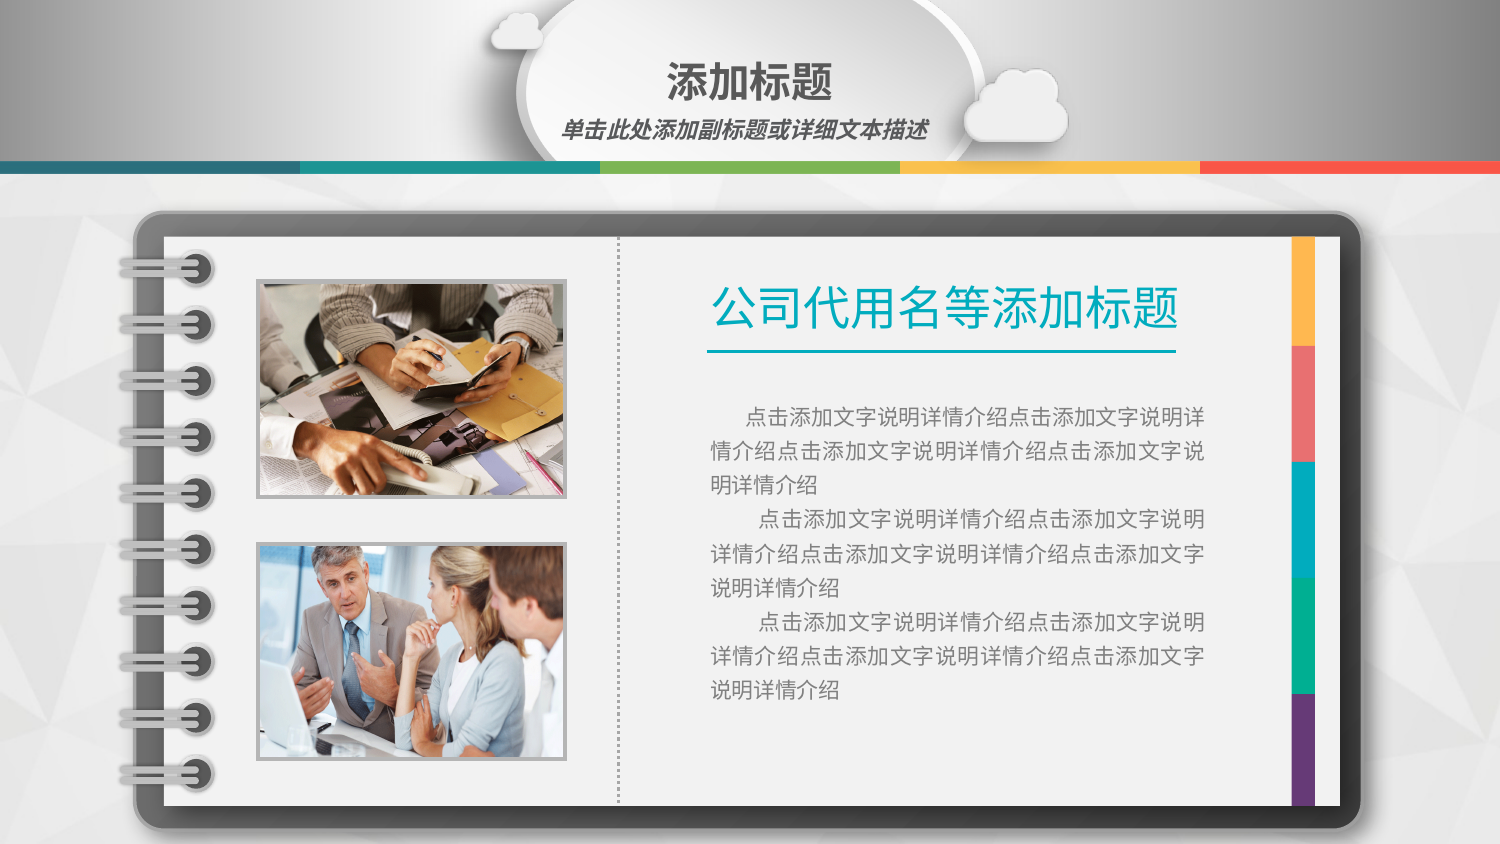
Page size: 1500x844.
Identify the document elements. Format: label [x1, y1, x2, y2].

text_box [121, 212, 1363, 831]
text_box [1291, 236, 1315, 806]
picture [0, 0, 1500, 844]
